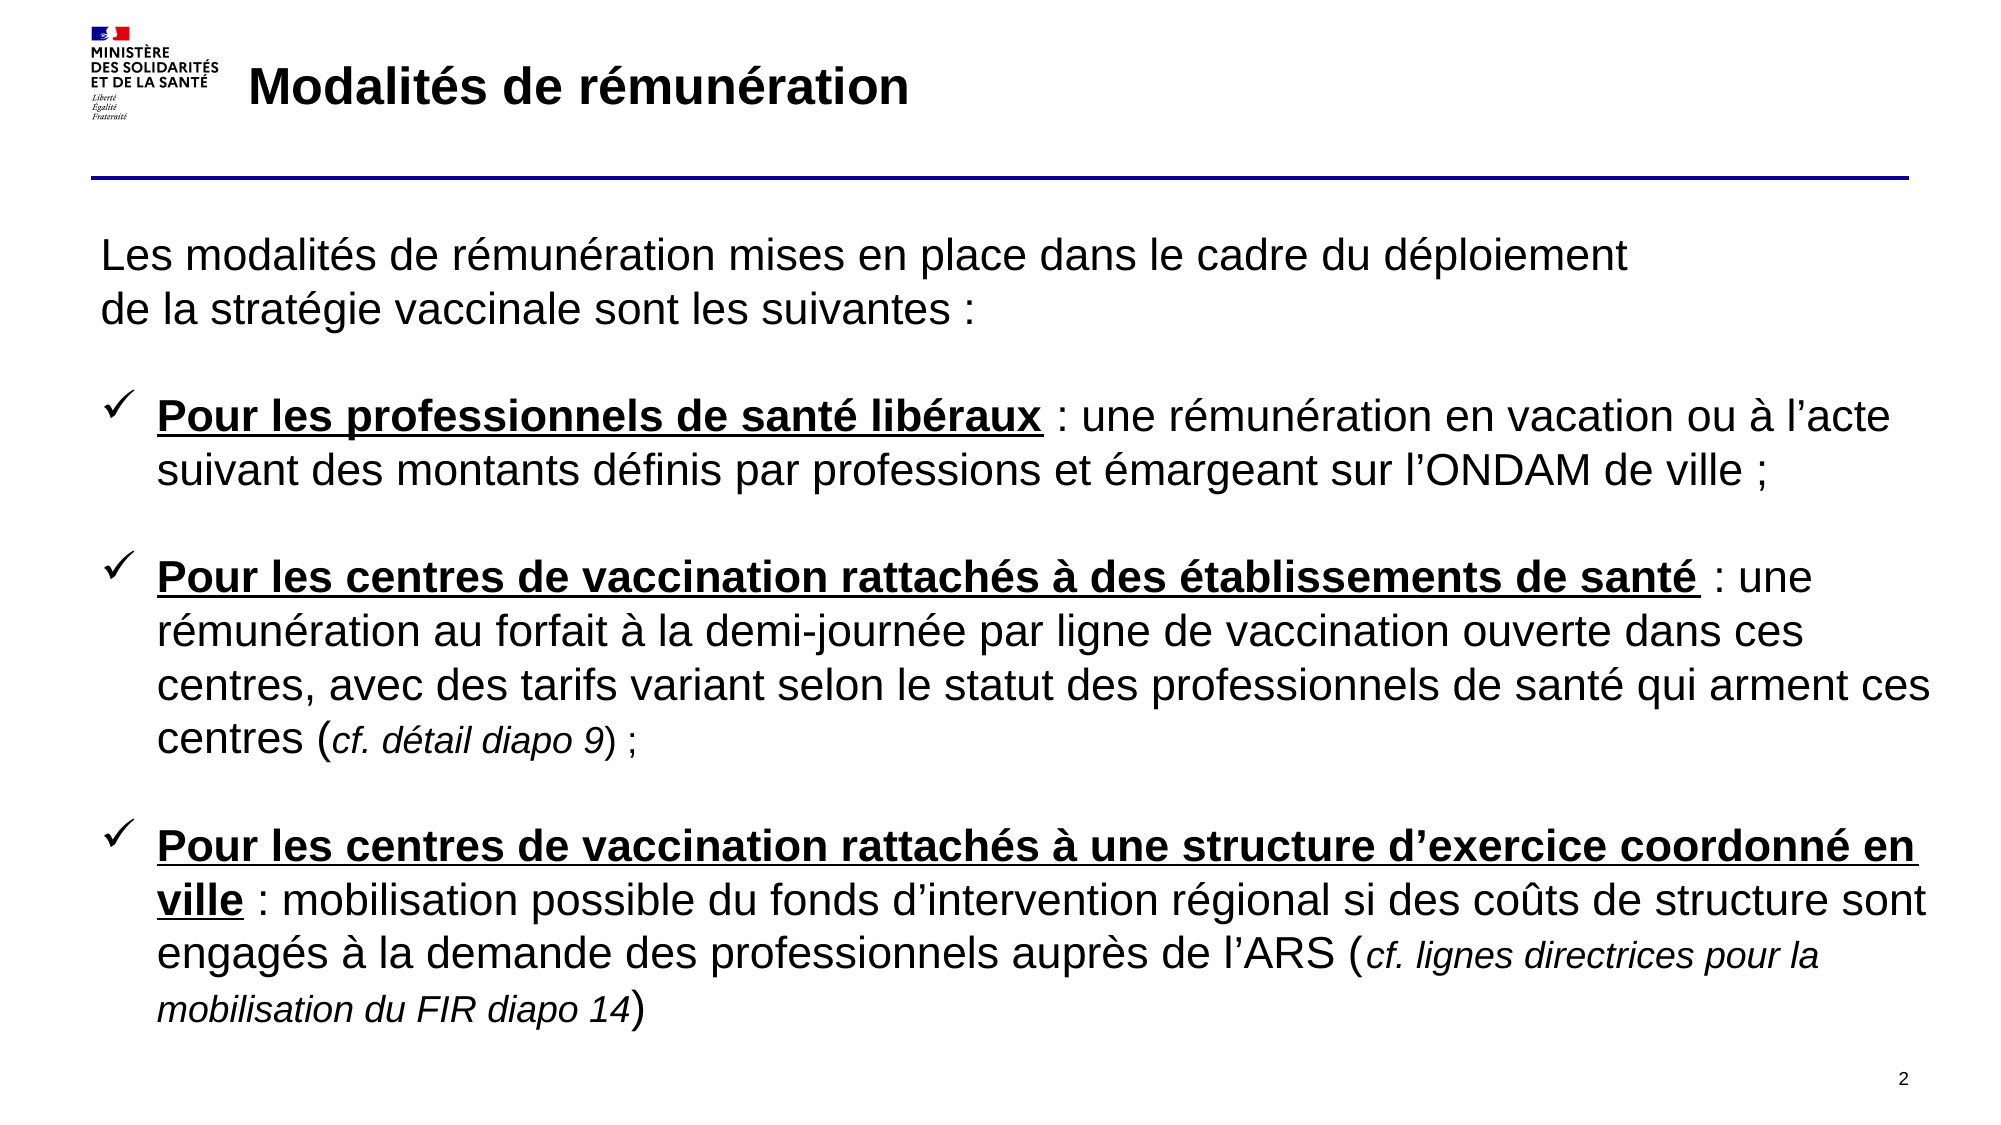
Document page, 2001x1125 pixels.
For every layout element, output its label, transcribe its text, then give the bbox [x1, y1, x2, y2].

title Modalités de rémunération [248, 52, 1909, 116]
text_box Les modalités de rémunération mises en place dans le cadre du déploiement de la stratégie vaccinale sont les suivantes : Pour les professionnels de santé libéraux : une rémunération en vacation ou à l’acte suivant des montants définis par professions et émargeant sur l’ONDAM de ville ; Pour les centres de vaccination rattachés à des établissements de santé : une rémunération au forfait à la demi-journée par ligne de vaccination ouverte dans ces centres, avec des tarifs variant selon le statut des professionnels de santé qui arment ces centres (cf. détail diapo 9) ; Pour les centres de vaccination rattachés à une structure d’exercice coordonné en ville : mobilisation possible du fonds d’intervention régional si des coûts de structure sont engagés à la demande des professionnels auprès de l’ARS (cf. lignes directrices pour la mobilisation du FIR diapo 14) [100, 226, 1946, 1059]
picture [90, 13, 232, 133]
